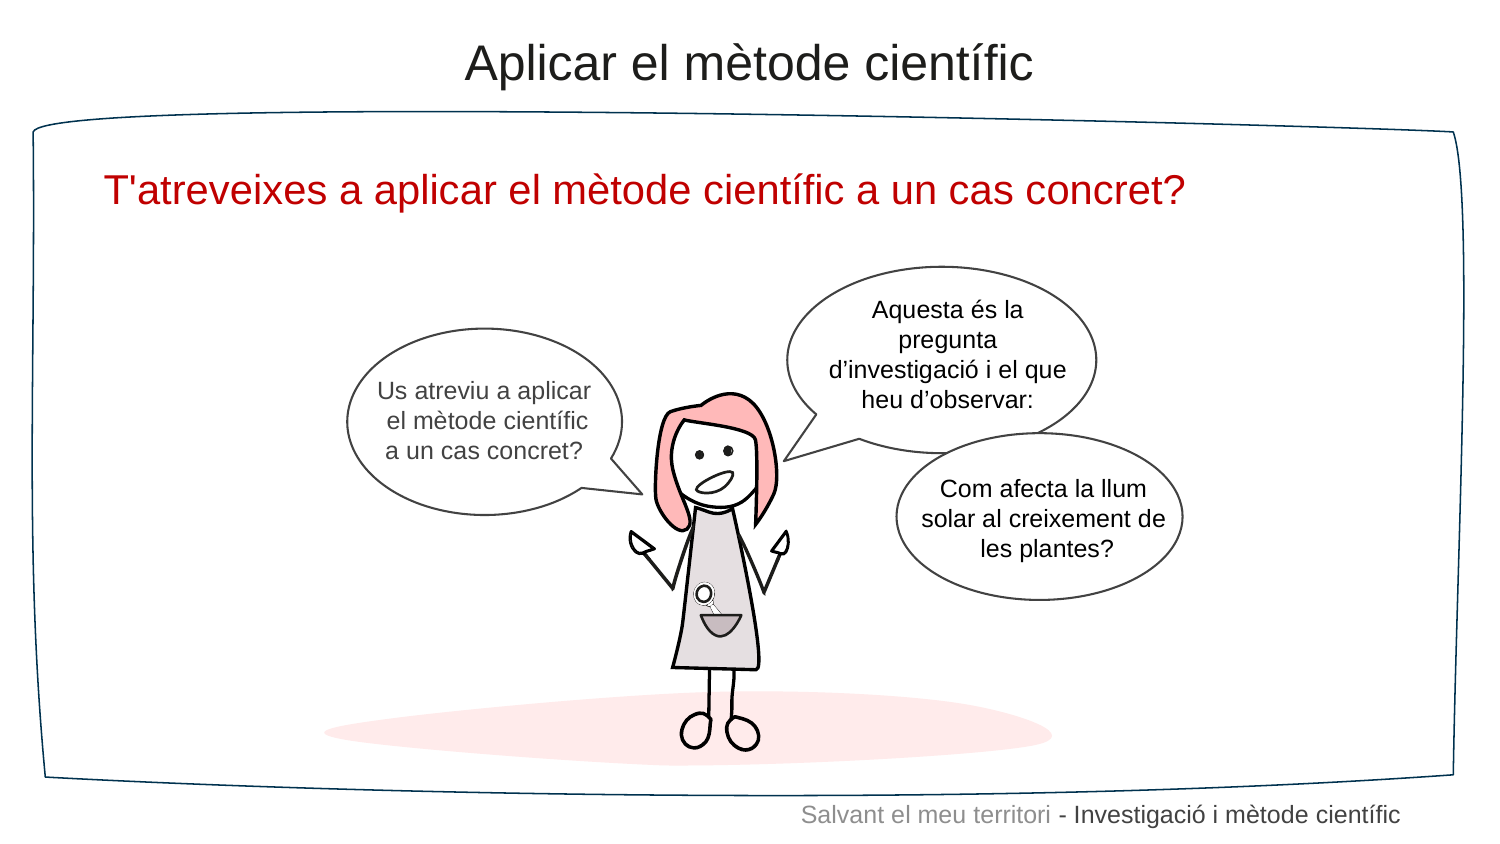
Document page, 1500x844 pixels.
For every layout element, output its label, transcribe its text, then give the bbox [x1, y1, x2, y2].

text_box [32, 111, 1464, 790]
text_box [1091, 335, 1097, 385]
text_box [802, 412, 1070, 456]
text_box Com afecta la llum solar al creixement de les plantes? [903, 457, 1184, 583]
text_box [629, 393, 798, 752]
text_box [324, 691, 1053, 766]
text_box [787, 317, 804, 403]
text_box Us atreviu a aplicar el mètode científic a un cas concret? [355, 360, 614, 478]
text_box [939, 433, 1140, 457]
text_box T'atreveixes a aplicar el mètode científic a un cas concret? [88, 147, 1417, 234]
text_box Aquesta és la pregunta d’investigació i el que heu d’observar: [804, 278, 1091, 412]
text_box [868, 266, 1016, 278]
text_box [953, 583, 1126, 600]
text_box Aplicar el mètode científic [0, 20, 1499, 106]
text_box [896, 491, 903, 542]
text_box Salvant el meu territori - Investigació i mètode científic [88, 790, 1417, 844]
